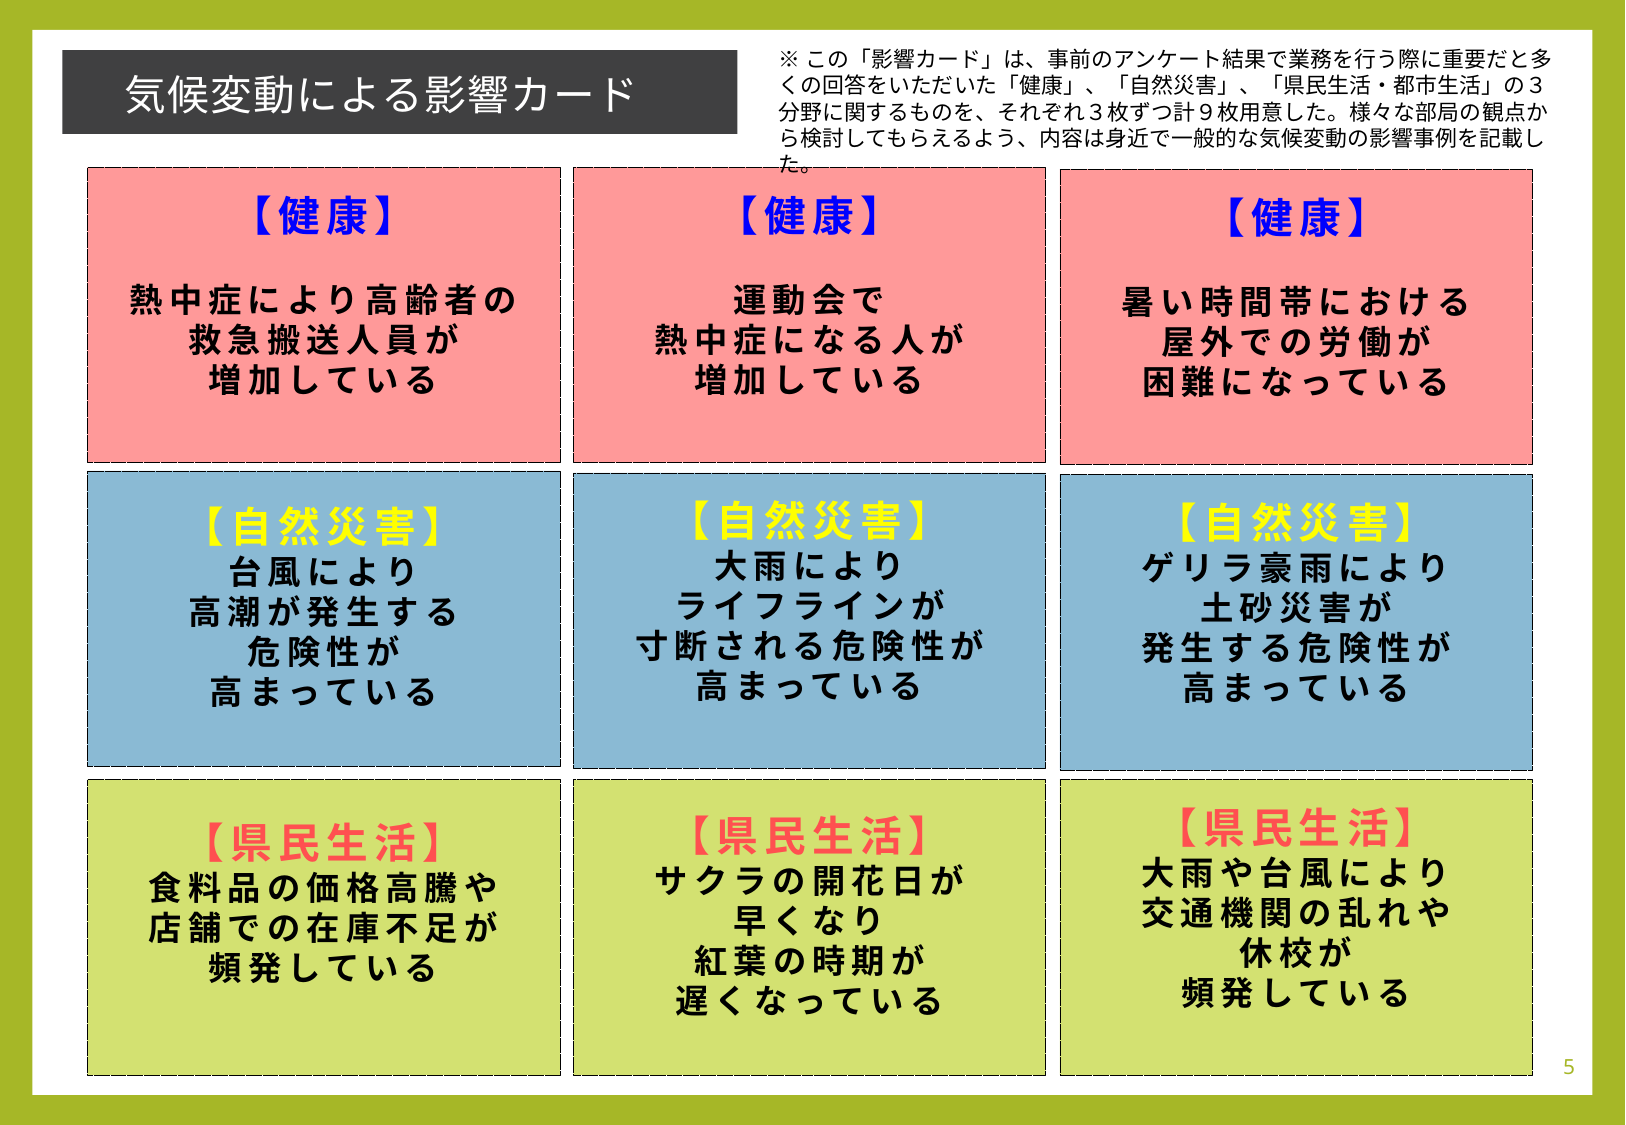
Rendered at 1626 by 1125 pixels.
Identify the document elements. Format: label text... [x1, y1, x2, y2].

text_box 【自然災害】 大雨により ライフラインが 寸断される危険性が 高まっている [572, 471, 1047, 770]
text_box 【県民生活】 食料品の価格高騰や 店舗での在庫不足が 頻発している [86, 778, 561, 1076]
slide_number 5 [1362, 1037, 1590, 1098]
text_box 気候変動による影響カード [99, 67, 663, 119]
text_box 【健康】 暑い時間帯における 屋外での労働が 困難になっている [1058, 185, 1534, 466]
text_box 【健康】 熱中症により高齢者の 救急搬送人員が 増加している [86, 166, 561, 464]
text_box 【県民生活】 大雨や台風により 交通機関の乱れや 休校が 頻発している [1058, 778, 1534, 1076]
text_box [62, 50, 738, 134]
text_box 【自然災害】 台風により 高潮が発生する 危険性が 高まっている [86, 469, 561, 768]
text_box 【健康】 運動会で 熱中症になる人が 増加している [572, 166, 1047, 464]
text_box 【県民生活】 サクラの開花日が 早くなり 紅葉の時期が 遅くなっている [572, 778, 1047, 1076]
text_box ※この「影響カード」は、事前のアンケート結果で業務を行う際に重要だと多くの回答をいただいた「健康」、「自然災害」、「県民生活・都市生活」の３分野に関するものを、それぞれ３枚ずつ計９枚用意した。様々な部局の観点から検討してもらえるよう、内容は身近で一般的な気候変動の影響事例を記載した。 [763, 37, 1575, 185]
text_box 【自然災害】 ゲリラ豪雨により 土砂災害が 発生する危険性が 高まっている [1058, 473, 1534, 771]
